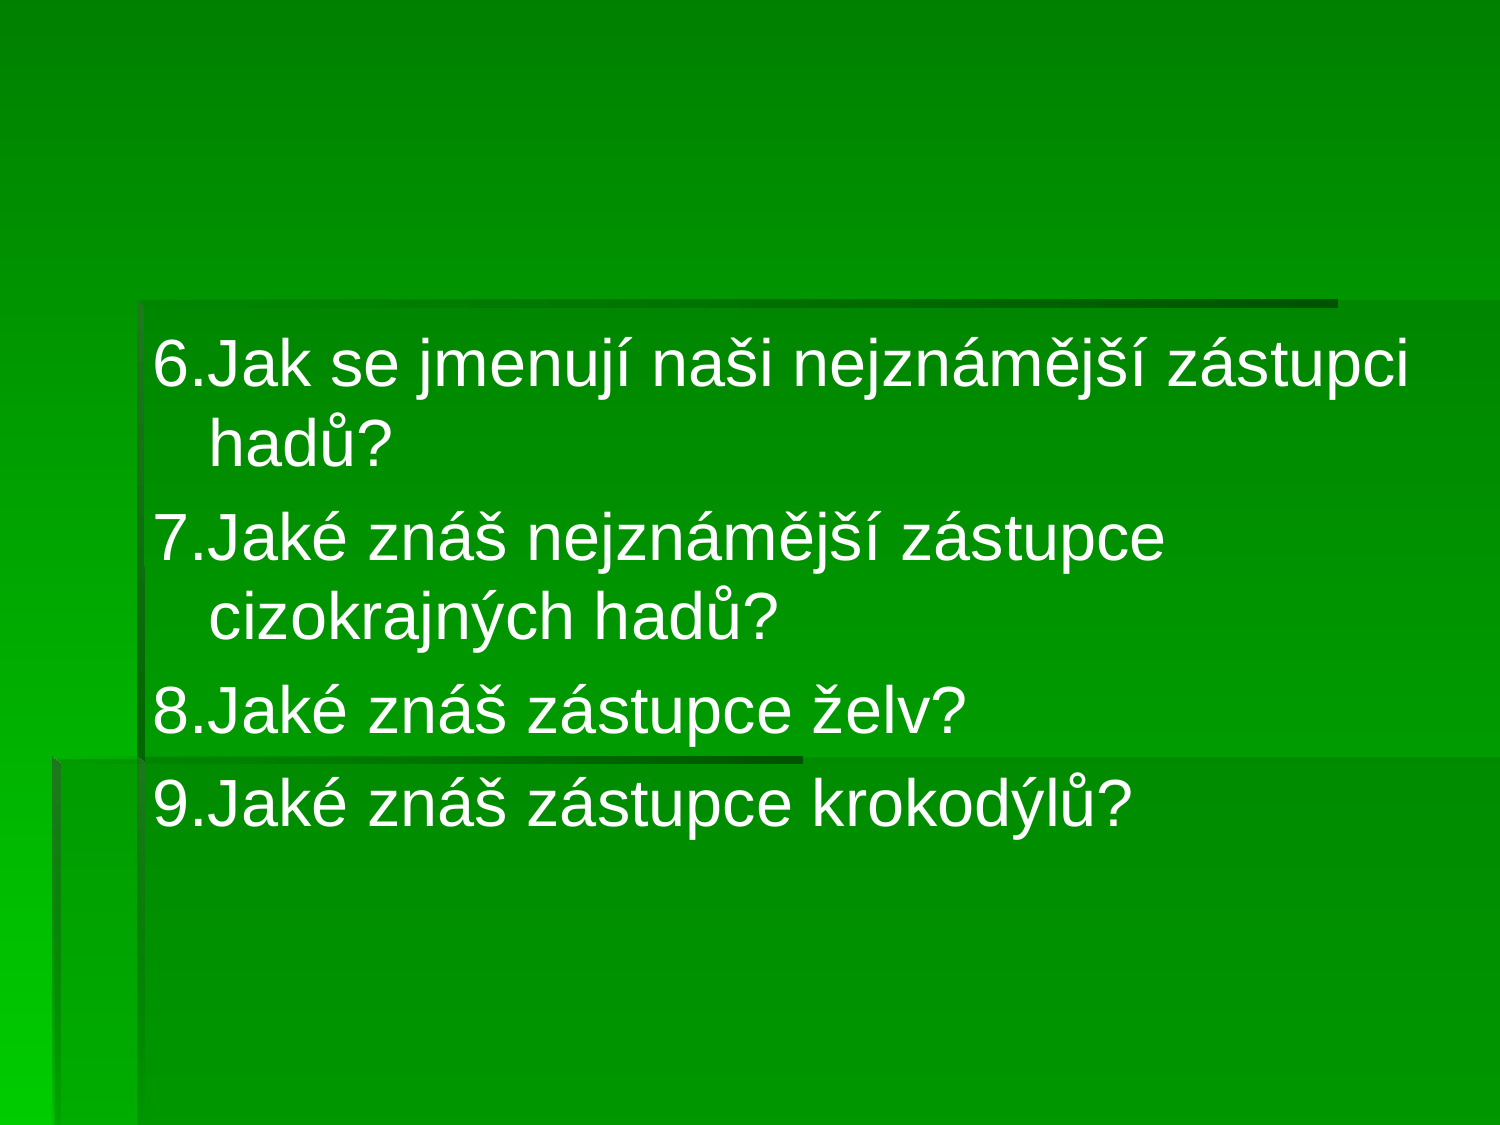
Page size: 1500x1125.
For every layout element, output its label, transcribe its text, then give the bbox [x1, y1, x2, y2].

list 6.Jak se jmenují naši nejznámější zástupci hadů? 7.Jaké znáš nejznámější zástupce cizokrajných hadů? 8.Jaké znáš zástupce želv? 9.Jaké znáš zástupce krokodýlů? [137, 312, 1452, 1001]
